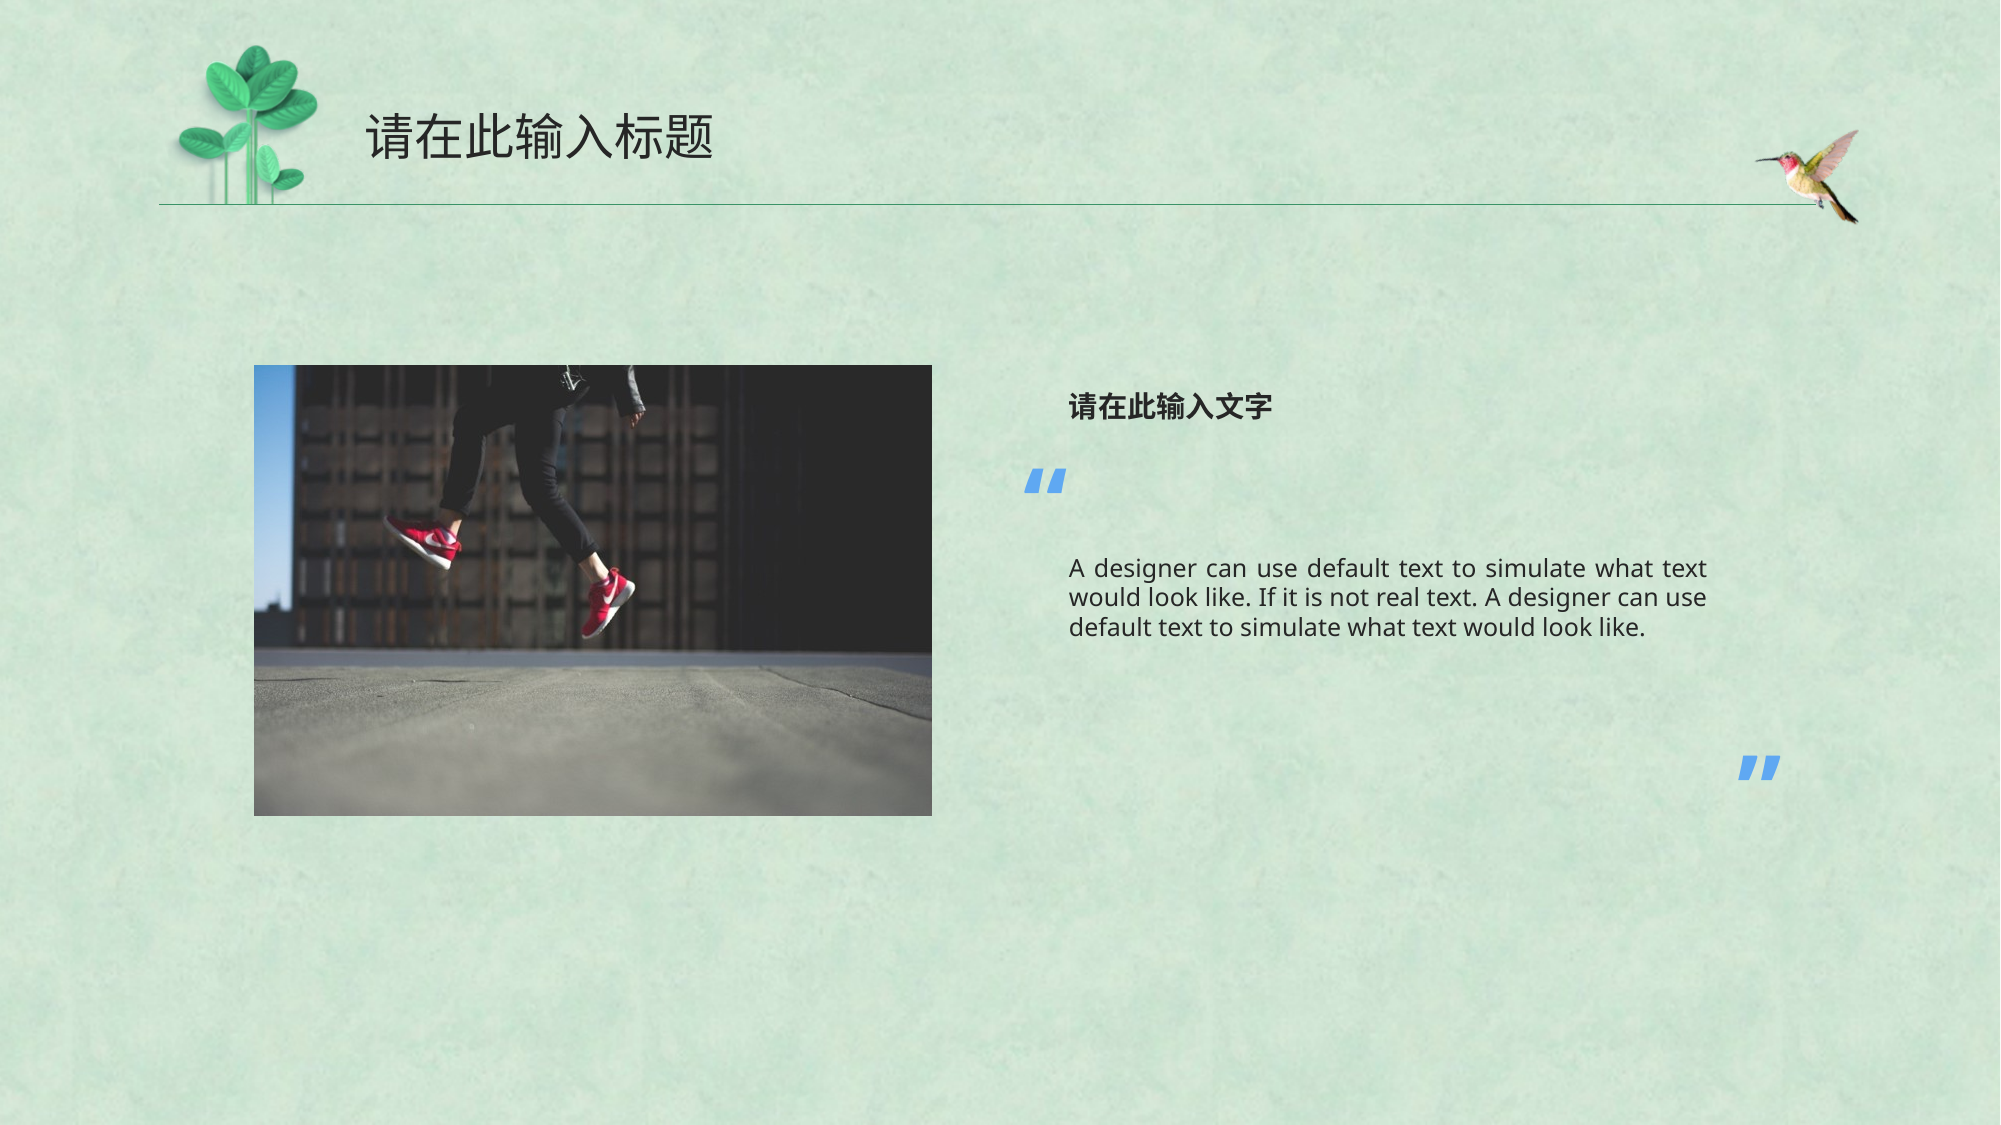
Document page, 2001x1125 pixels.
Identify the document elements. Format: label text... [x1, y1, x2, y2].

text_box 请在此输入文字 [1054, 381, 1289, 431]
picture [0, 0, 2001, 1125]
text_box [85, 24, 1817, 205]
text_box A designer can use default text to simulate what text would look like. If it is not real text. A designer can use default text to simulate what text would look like. [1054, 544, 1723, 650]
text_box “ [1009, 433, 1173, 569]
text_box ” [1722, 720, 1885, 855]
